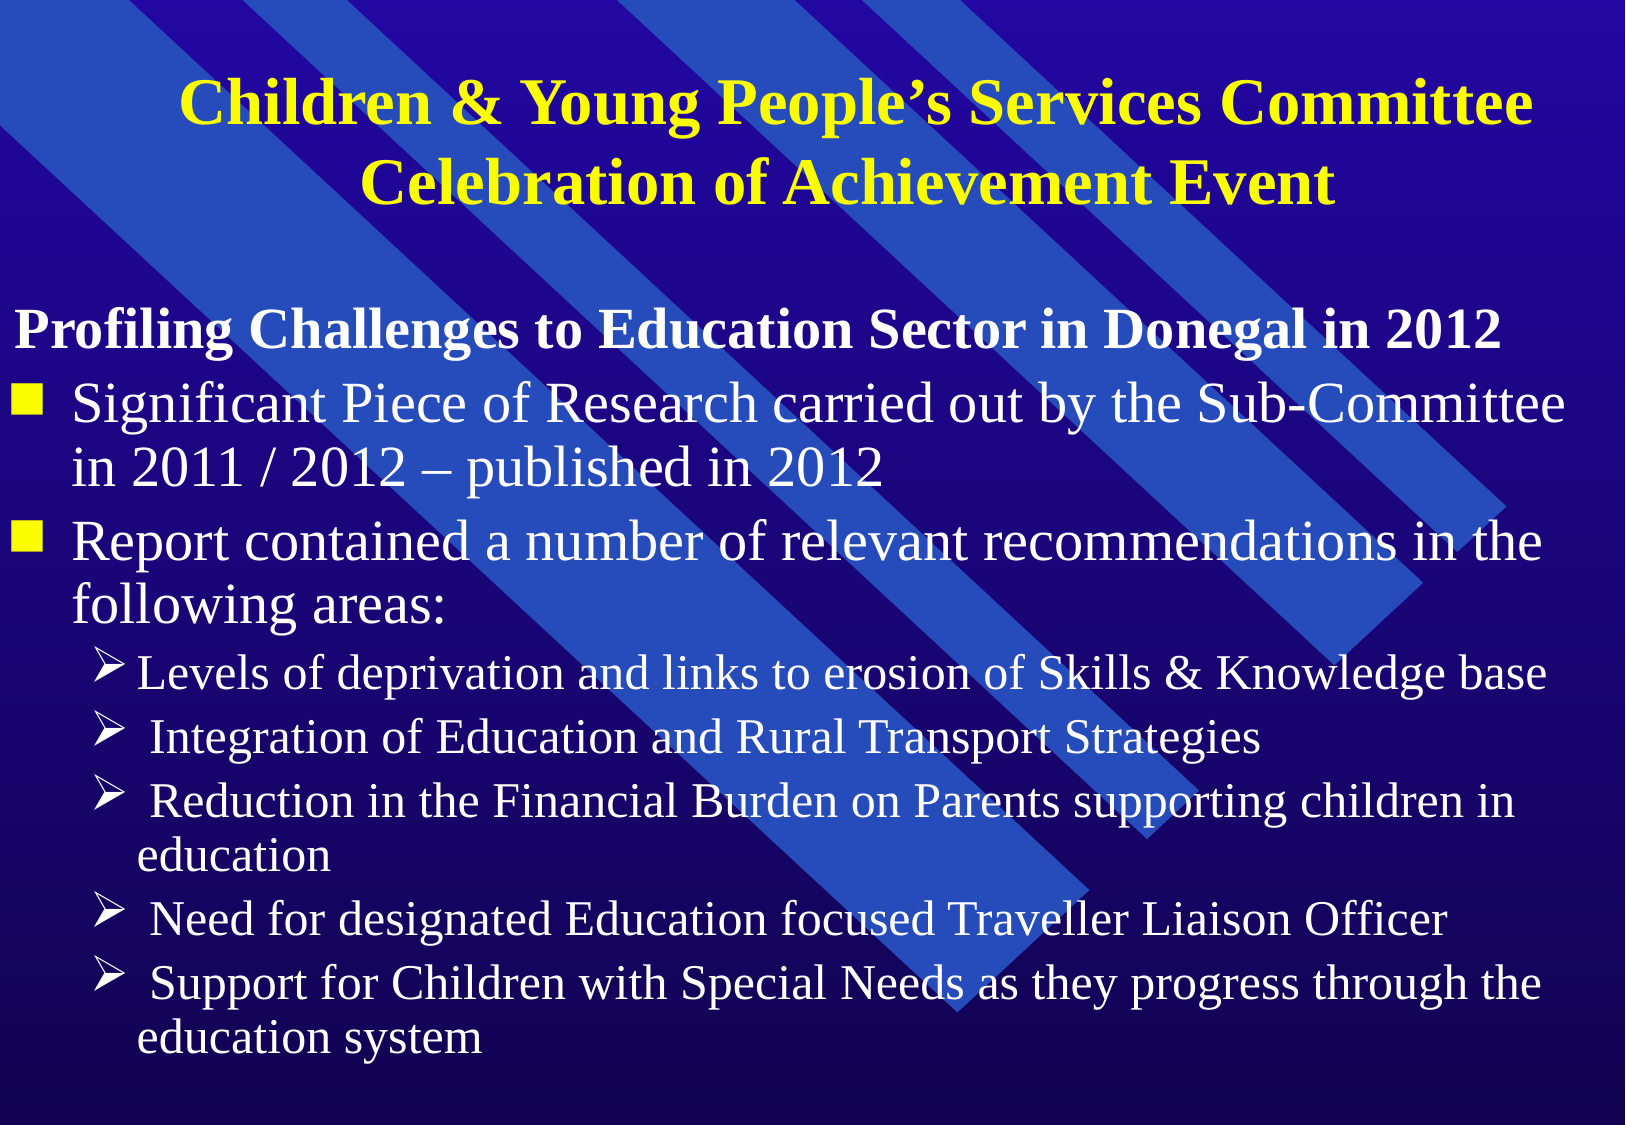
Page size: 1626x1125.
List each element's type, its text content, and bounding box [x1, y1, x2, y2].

list Profiling Challenges to Education Sector in Donegal in 2012 Significant Piece of Research carried out by the Sub-Committee in 2011 / 2012 – published in 2012 Report contained a number of relevant recommendations in the following areas: Levels of deprivation and links to erosion of Skills & Knowledge base Integration of Education and Rural Transport Strategies Reduction in the Financial Burden on Parents supporting children in education Need for designated Education focused Traveller Liaison Officer Support for Children with Special Needs as they progress through the education system [0, 290, 1593, 1125]
title Children & Young People’s Services Committee Celebration of Achievement Event [121, 36, 1593, 238]
